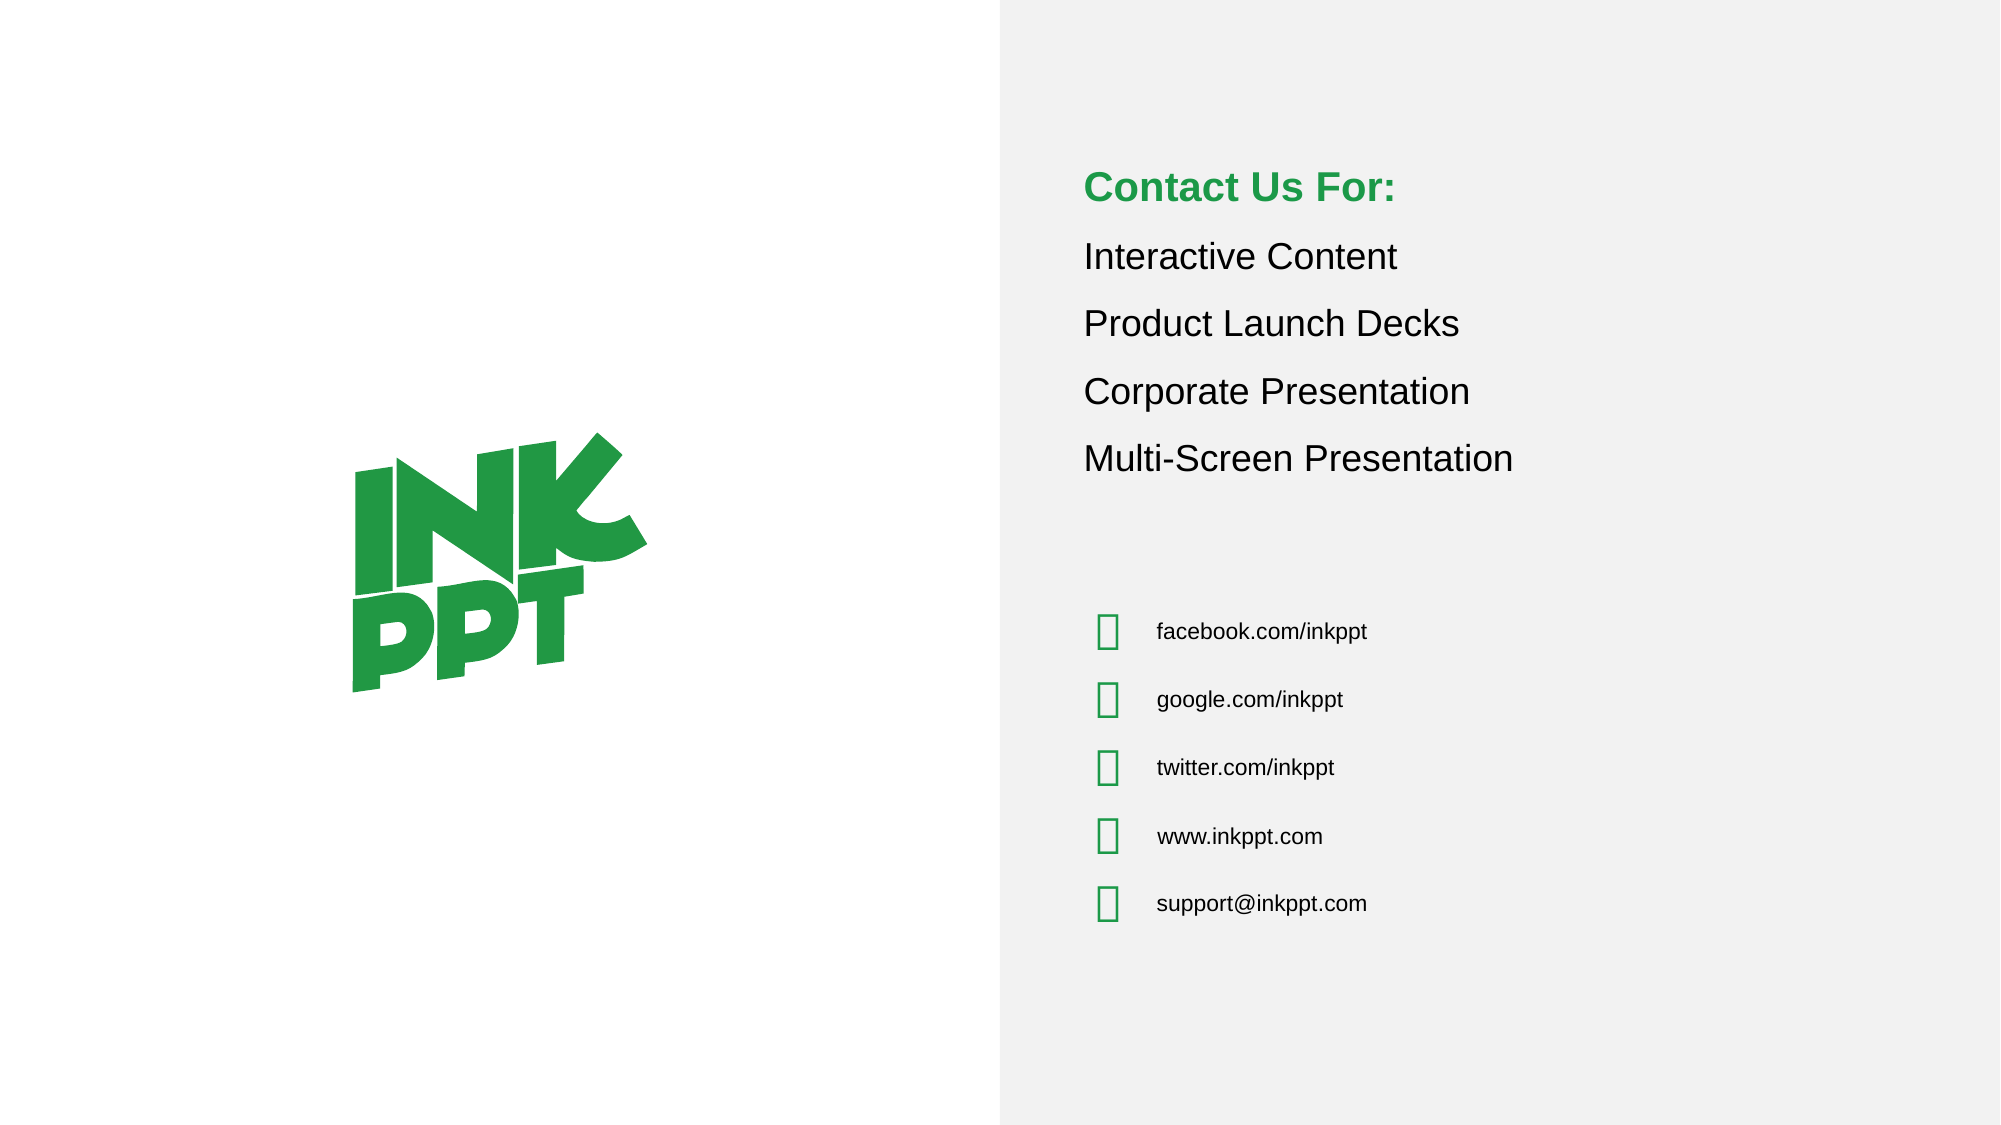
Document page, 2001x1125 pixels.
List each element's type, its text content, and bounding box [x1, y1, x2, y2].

text_box  [1079, 729, 1139, 797]
text_box google.com/inkppt [1142, 677, 1359, 720]
text_box www.inkppt.com [1142, 813, 1339, 857]
text_box Contact Us For: Interactive Content Product Launch Decks Corporate Presentation Multi-Screen Presentation [1068, 127, 1609, 487]
text_box twitter.com/inkppt [1142, 745, 1350, 788]
text_box  [1079, 592, 1139, 660]
text_box  [1079, 660, 1139, 729]
text_box facebook.com/inkppt [1141, 608, 1383, 652]
text_box  [1079, 797, 1139, 873]
text_box  [1079, 873, 1139, 940]
text_box support@inkppt.com [1141, 881, 1383, 924]
